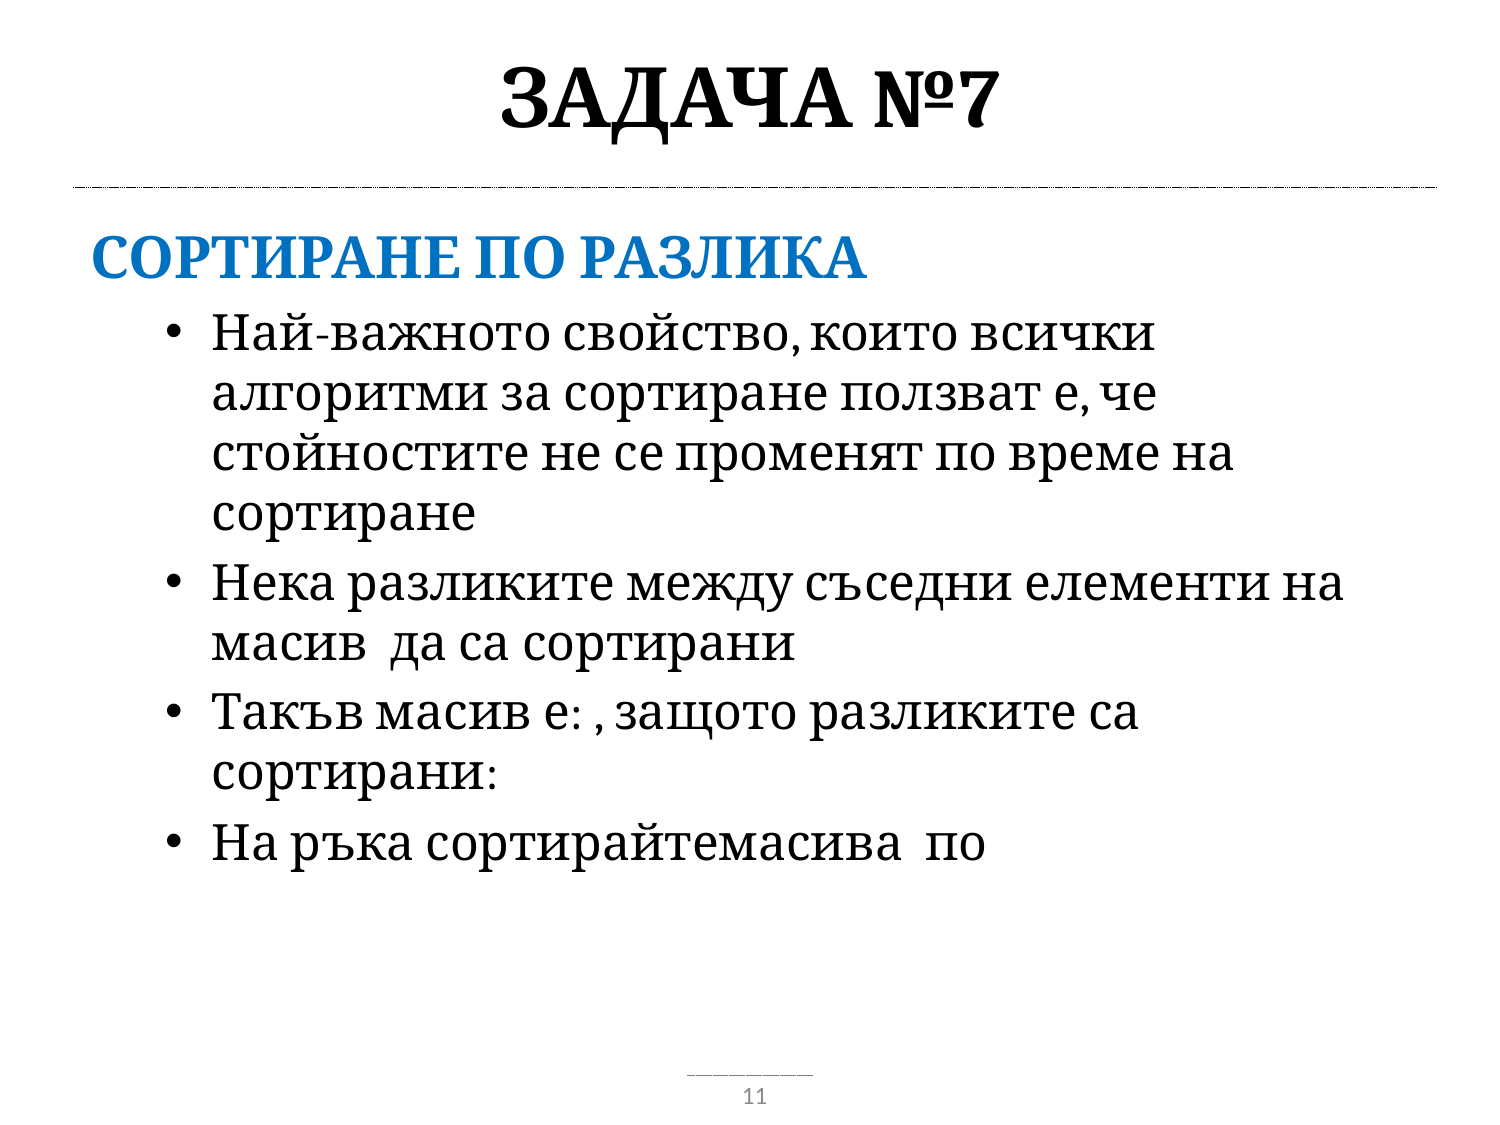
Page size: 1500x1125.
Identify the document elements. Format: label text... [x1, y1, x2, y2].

slide_number 11 [579, 1065, 930, 1125]
title Задача №7 [0, 0, 1500, 188]
